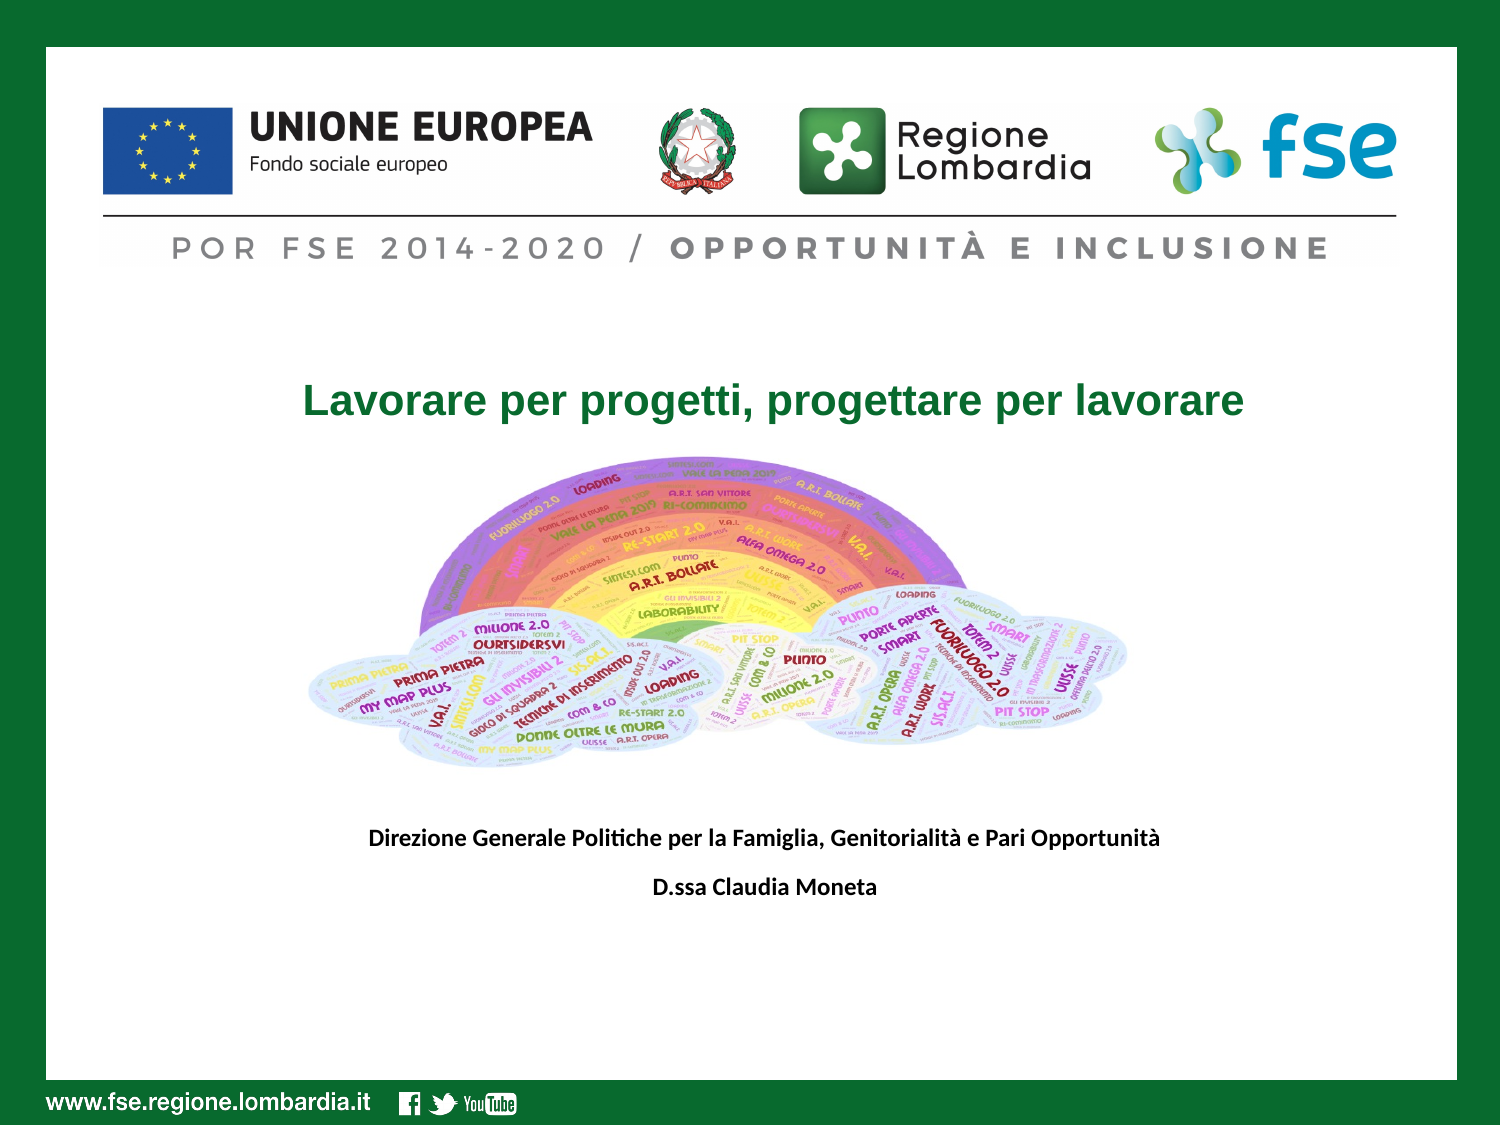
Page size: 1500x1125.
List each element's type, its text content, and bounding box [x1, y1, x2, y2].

picture [45, 1091, 364, 1116]
picture [1262, 103, 1400, 267]
subtitle Lavorare per progetti, progettare per lavorare [286, 0, 1262, 429]
list Direzione Generale Politiche per la Famiglia, Genitorialità e Pari Opportunità D.ssa Claudia Moneta [364, 774, 1166, 1125]
picture [99, 103, 286, 267]
picture [286, 448, 1149, 775]
